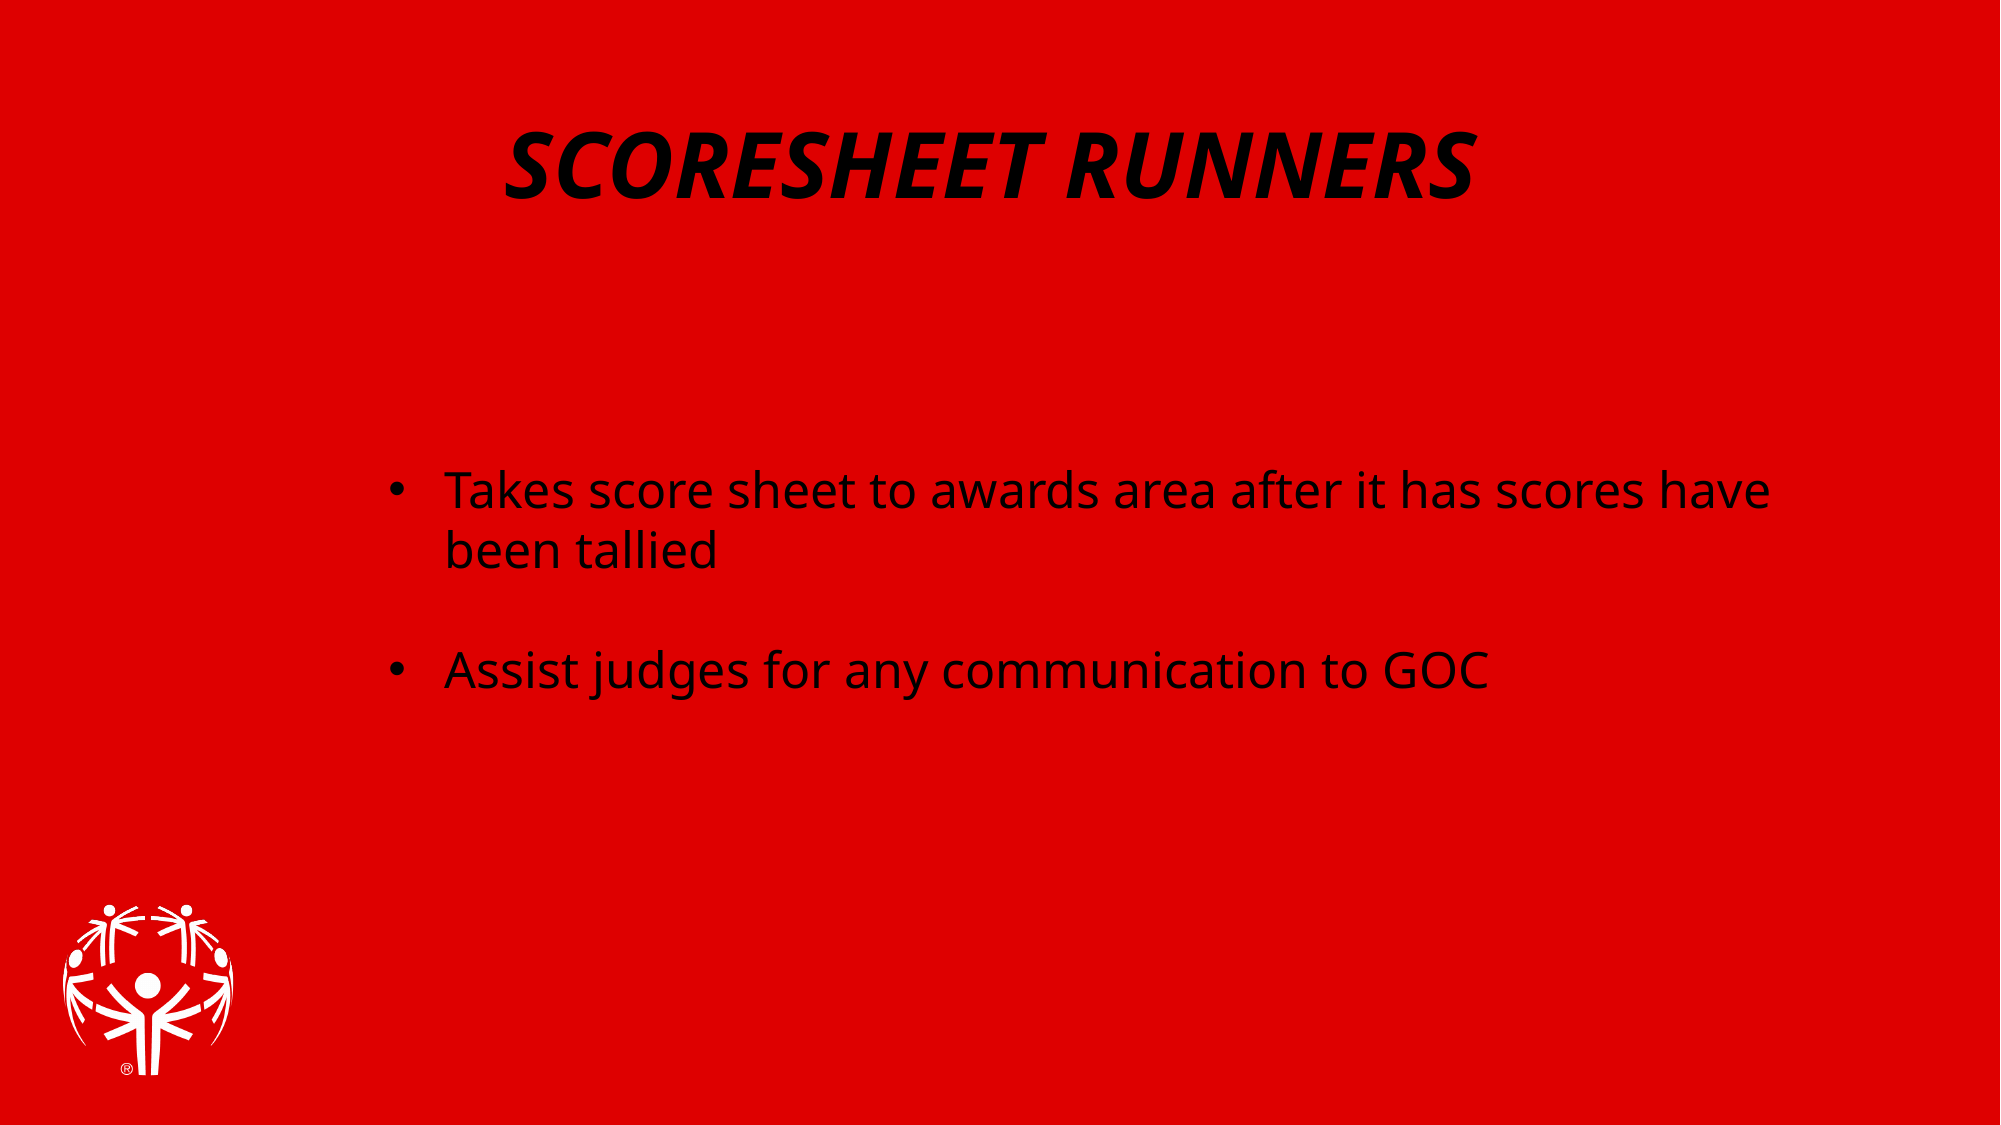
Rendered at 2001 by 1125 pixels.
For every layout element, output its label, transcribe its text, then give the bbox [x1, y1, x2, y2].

text_box Takes score sheet to awards area after it has scores have been tallied Assist judges for any communication to GOC [373, 391, 1791, 766]
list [0, 881, 287, 1098]
title SCORESHEET RUNNERS [99, 59, 1884, 278]
